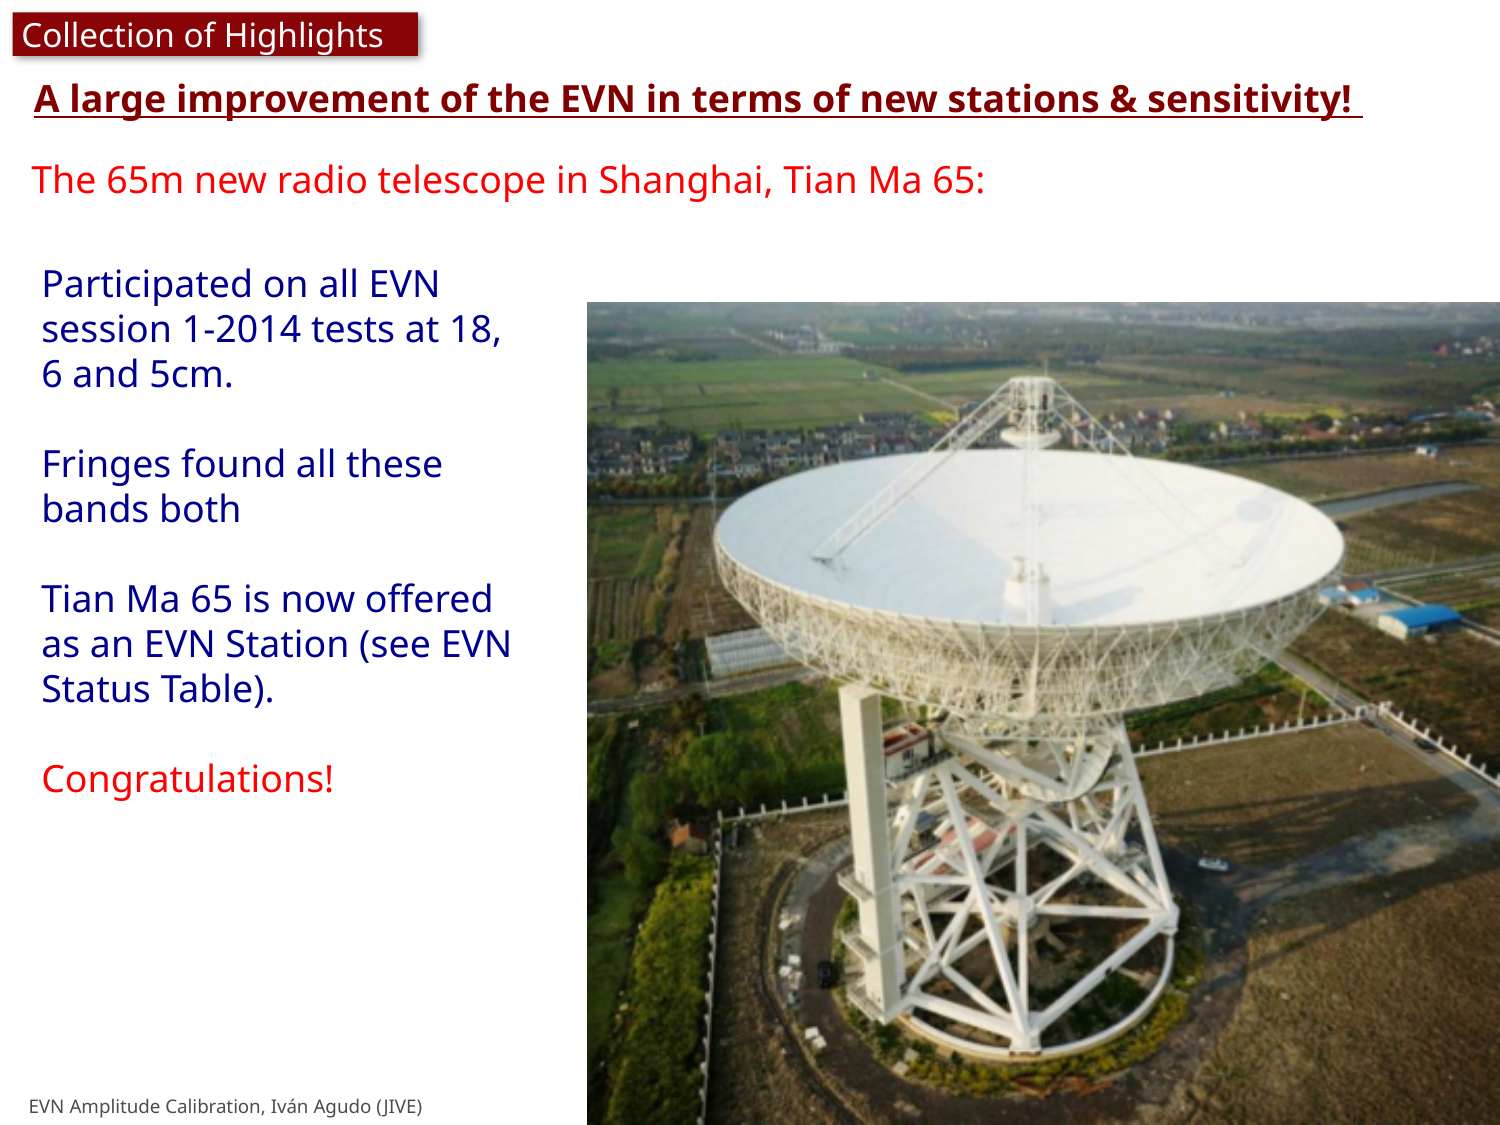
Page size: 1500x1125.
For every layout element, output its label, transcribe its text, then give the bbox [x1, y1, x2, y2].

text_box Collection of Highlights [12, 12, 418, 56]
text_box The 65m new radio telescope in Shanghai, Tian Ma 65: [16, 148, 1011, 209]
text_box EVN Amplitude Calibration, Iván Agudo (JIVE) EVN TOG Meeting, Cagliari, Italy, 06-10-2014 [0, 1087, 582, 1125]
text_box A large improvement of the EVN in terms of new stations & sensitivity! [19, 67, 1474, 128]
text_box Participated on all EVN session 1-2014 tests at 18, 6 and 5cm. Fringes found all these bands both Tian Ma 65 is now offered as an EVN Station (see EVN Status Table). Congratulations! [26, 252, 547, 808]
picture [587, 301, 1500, 1125]
